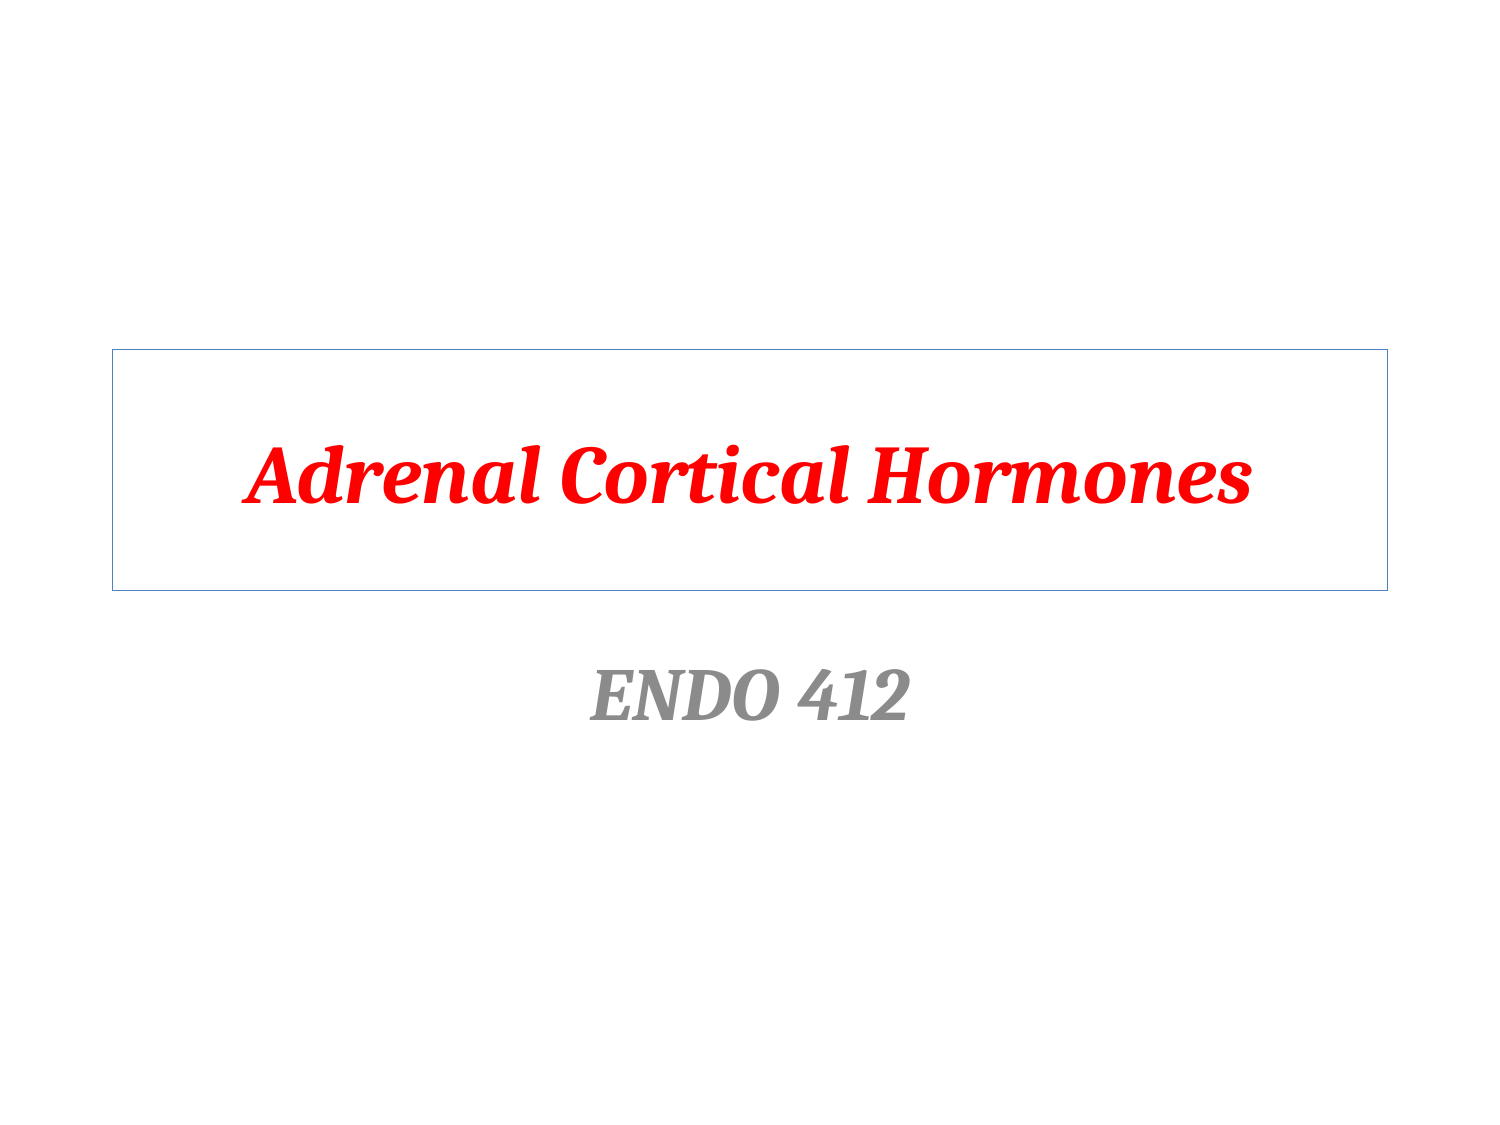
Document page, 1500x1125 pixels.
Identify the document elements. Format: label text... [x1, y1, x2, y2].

subtitle ENDO 412 [225, 637, 1275, 925]
title Adrenal Cortical Hormones [112, 349, 1388, 591]
